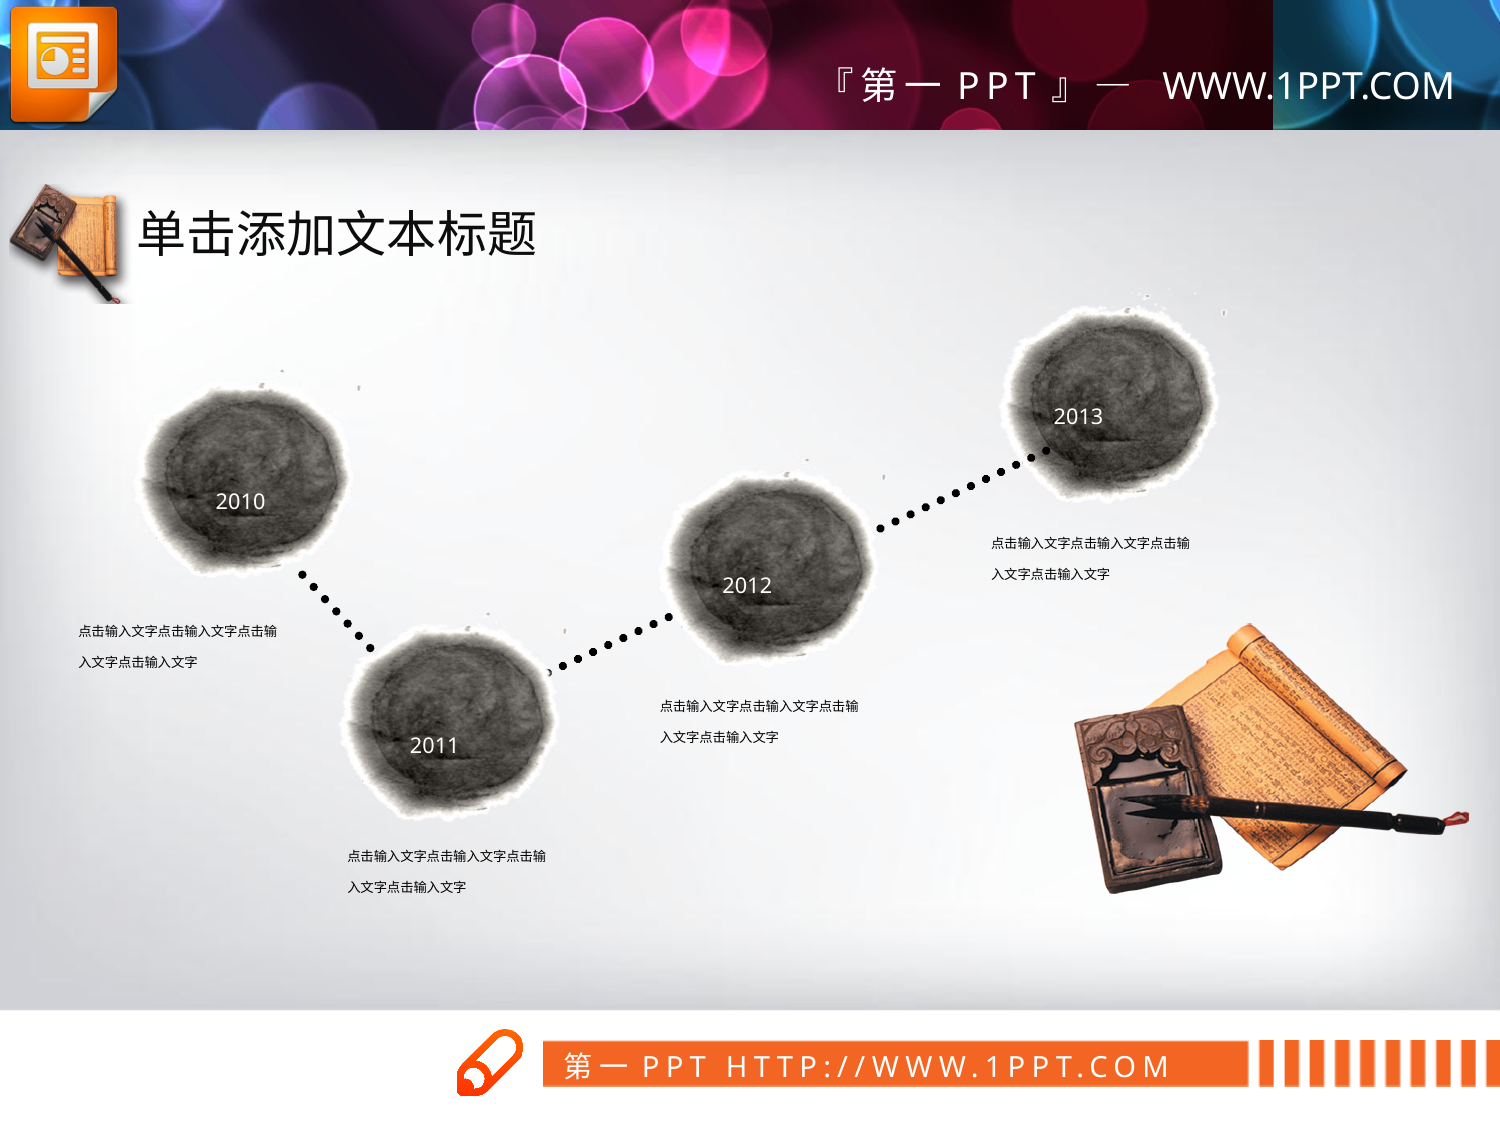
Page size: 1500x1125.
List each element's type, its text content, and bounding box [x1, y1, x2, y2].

text_box 点击输入文字点击输入文字点击输入文字点击输入文字 [333, 862, 572, 902]
text_box 单击添加文本标题 [154, 192, 562, 273]
text_box 点击输入文字点击输入文字点击输入文字点击输入文字 [64, 600, 303, 677]
text_box 点击输入文字点击输入文字点击输入文字点击输入文字 [646, 708, 884, 752]
picture [543, 1040, 1500, 1087]
picture [0, 0, 1500, 1012]
text_box 点击输入文字点击输入文字点击输入文字点击输入文字 [977, 543, 1216, 590]
